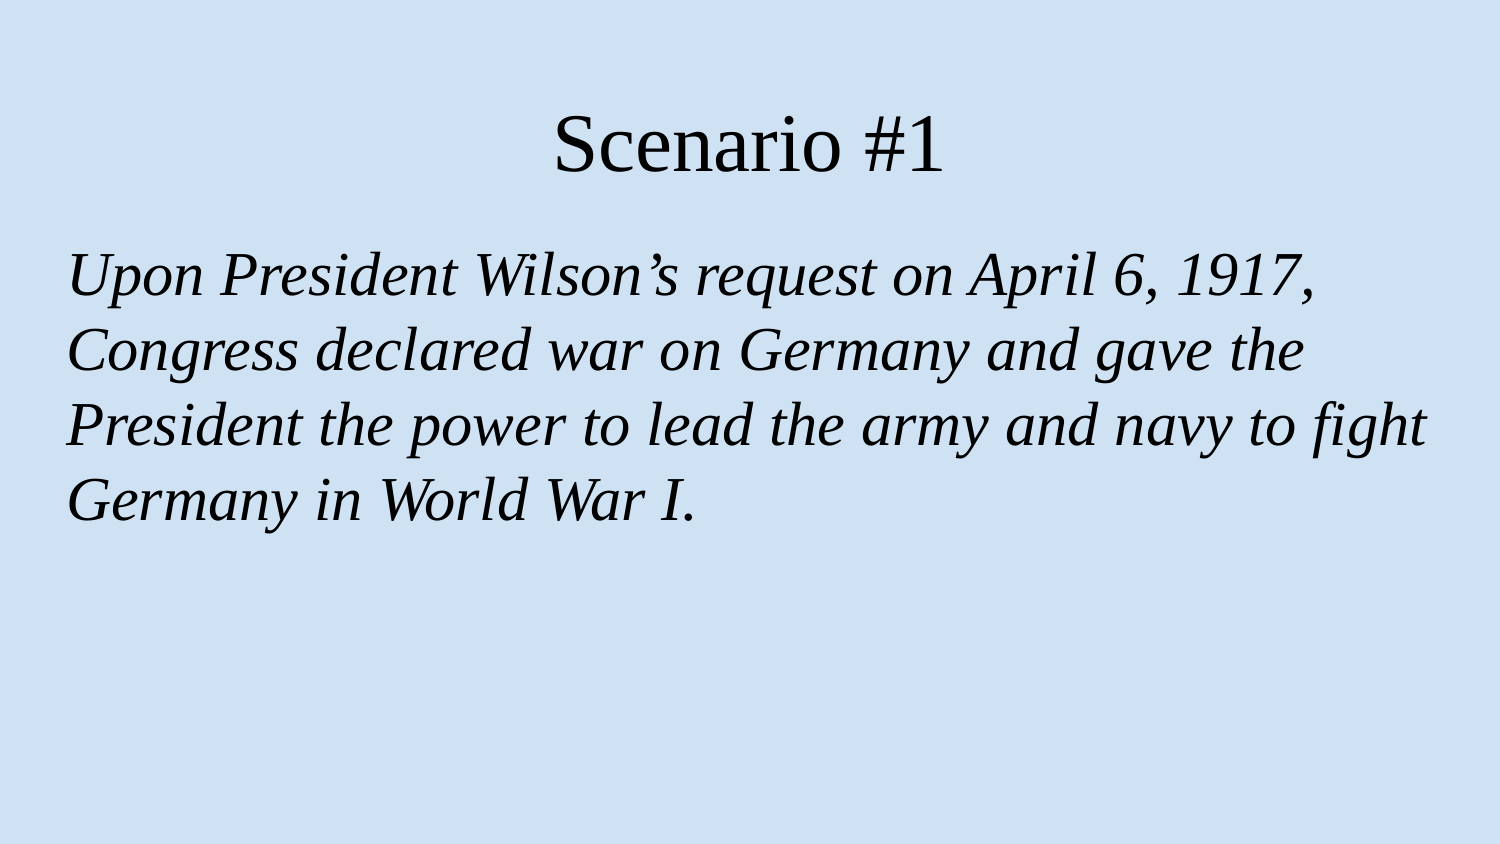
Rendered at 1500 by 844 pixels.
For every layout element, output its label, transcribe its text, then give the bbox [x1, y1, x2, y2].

title Scenario #1 [51, 72, 1449, 167]
list Upon President Wilson’s request on April 6, 1917, Congress declared war on Germany and gave the President the power to lead the army and navy to fight Germany in World War I. [51, 218, 1449, 750]
